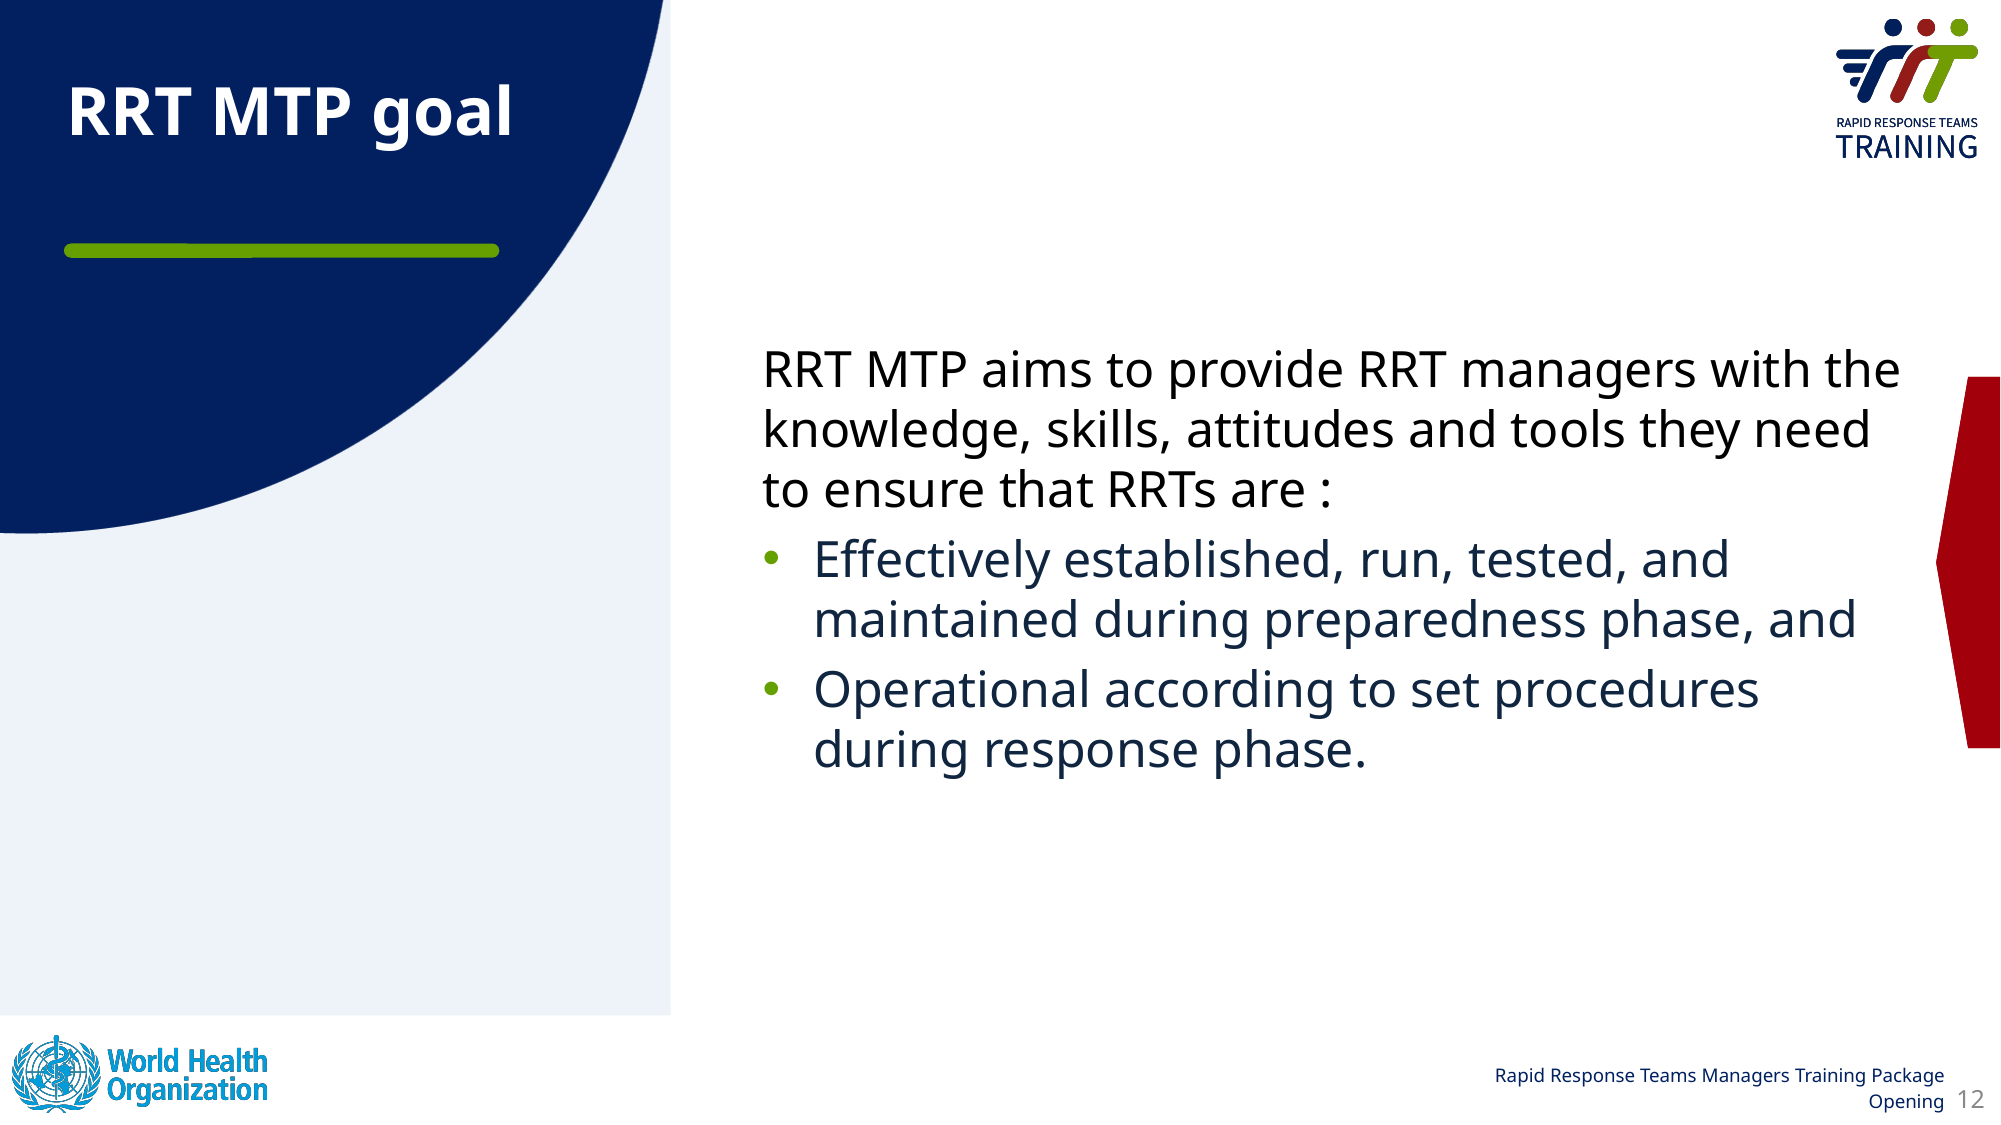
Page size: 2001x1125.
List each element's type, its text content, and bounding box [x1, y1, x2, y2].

picture [12, 1083, 48, 1113]
picture [0, 0, 670, 538]
text_box RRT MTP aims to provide RRT managers with the knowledge, skills, attitudes and tools they need to ensure that RRTs are : Effectively established, run, tested, and maintained during preparedness phase, and Operational according to set procedures during response phase. [755, 329, 1912, 786]
picture [34, 1054, 43, 1078]
picture [12, 1035, 54, 1068]
picture [24, 1054, 36, 1087]
picture [50, 1108, 62, 1113]
picture [40, 1062, 47, 1070]
picture [30, 1083, 37, 1091]
picture [22, 1062, 26, 1077]
text_box 12 [1557, 1076, 1993, 1121]
text_box [1936, 376, 2000, 749]
picture [1835, 19, 1978, 167]
picture [46, 1056, 54, 1062]
picture [36, 1088, 78, 1105]
text_box RRT MTP goal [59, 61, 531, 157]
picture [71, 1053, 90, 1091]
picture [59, 1035, 267, 1113]
